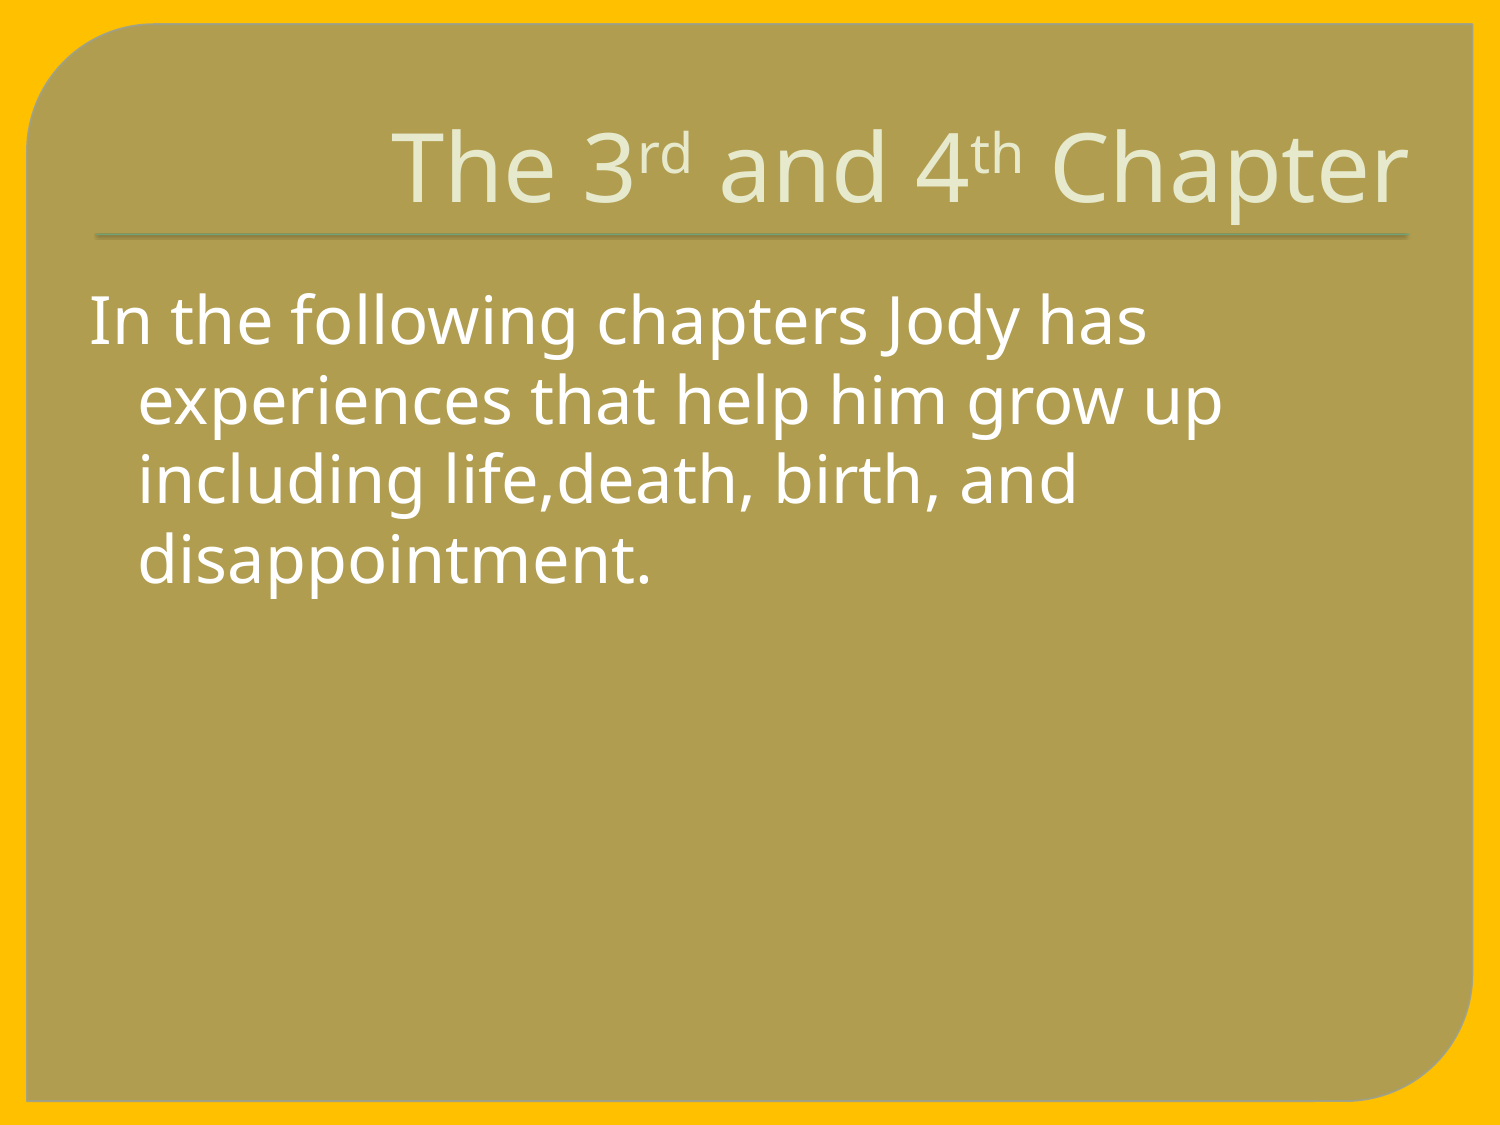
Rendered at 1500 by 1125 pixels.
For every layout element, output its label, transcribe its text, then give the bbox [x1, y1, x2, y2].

list In the following chapters Jody has experiences that help him grow up including life,death, birth, and disappointment. [75, 270, 1425, 1013]
title The 3rd and 4th Chapter [75, 41, 1425, 230]
